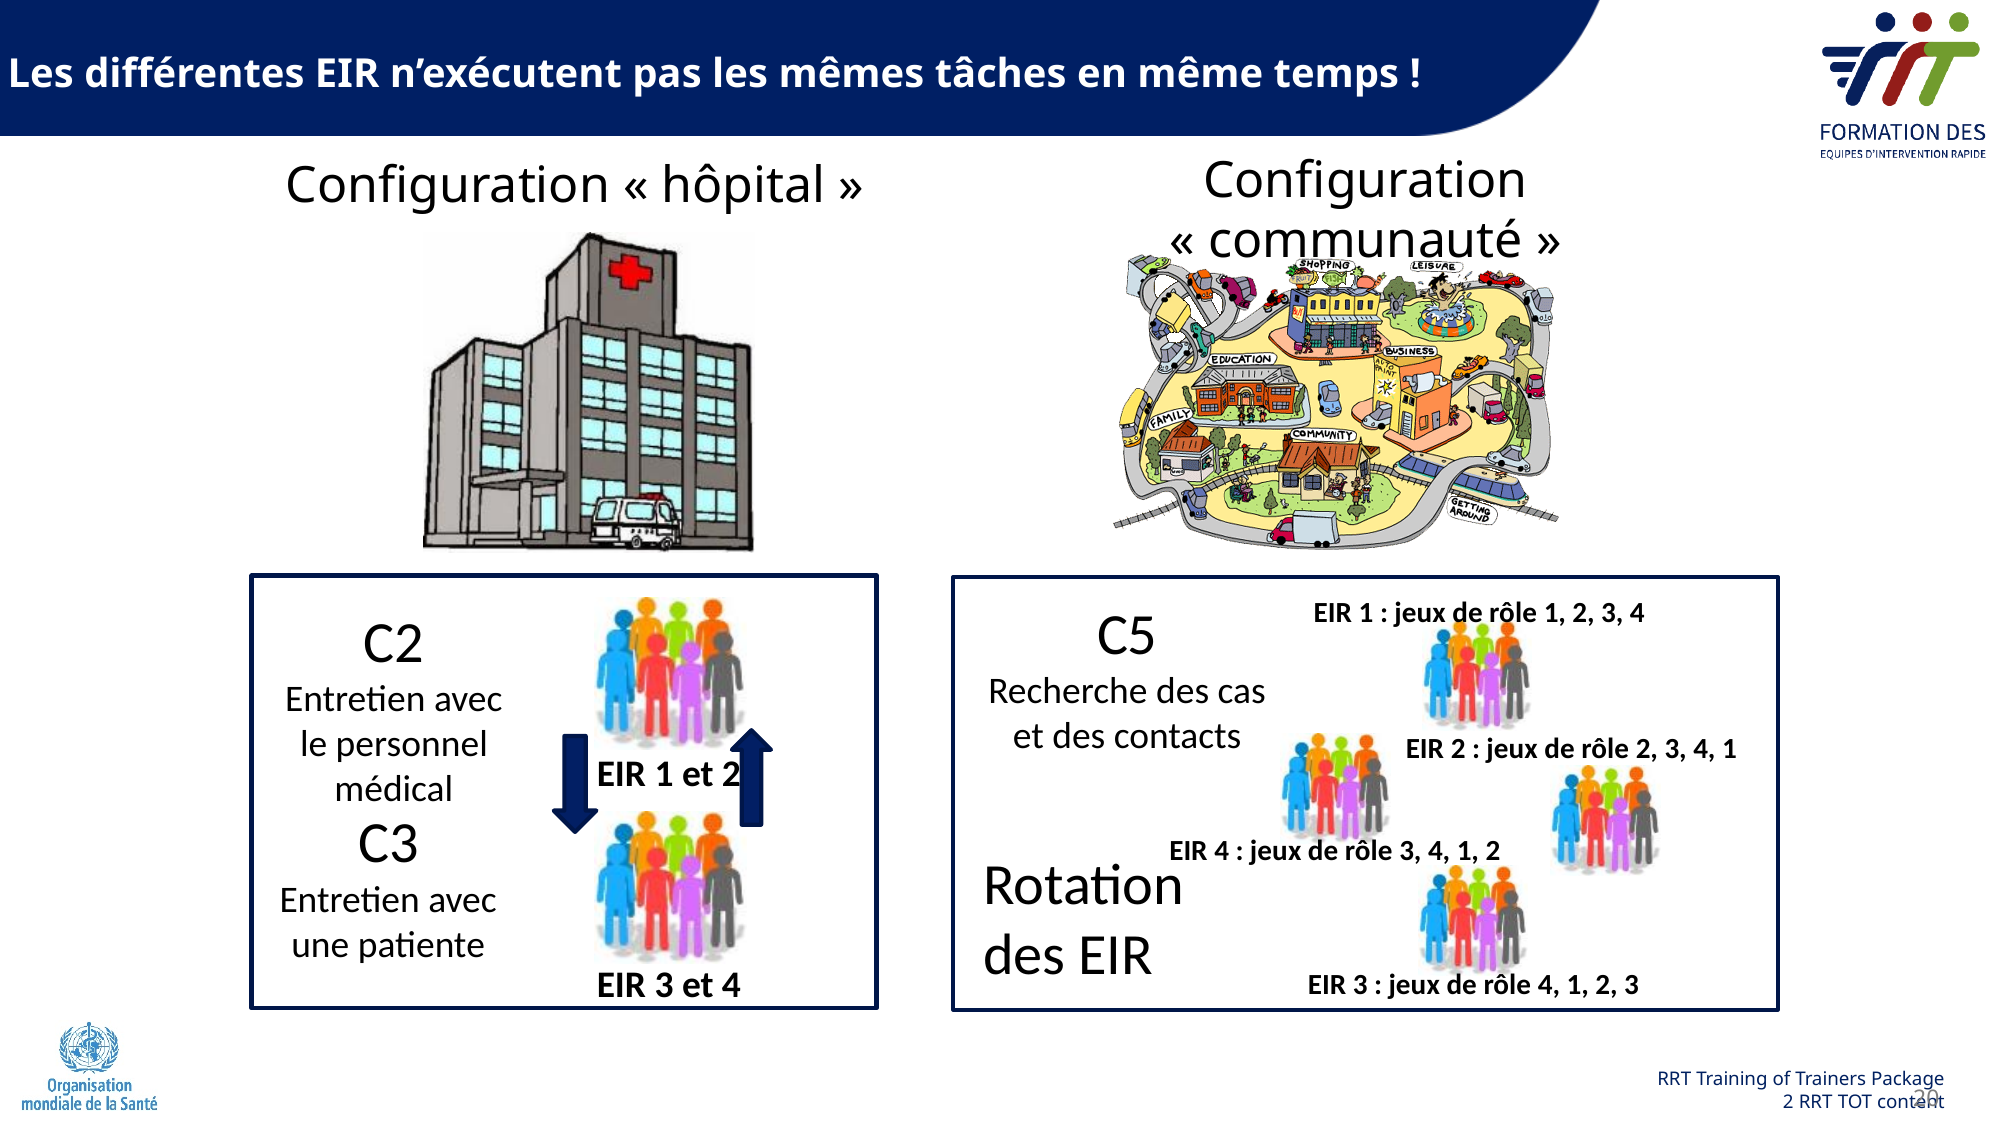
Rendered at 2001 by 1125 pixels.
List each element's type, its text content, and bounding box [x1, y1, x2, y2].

text_box EIR 2 : jeux de rôle 2, 3, 4, 1 [1382, 721, 1760, 772]
picture [0, 0, 1623, 136]
text_box Configuration « hôpital » [264, 145, 886, 220]
picture [1280, 733, 1391, 844]
picture [1820, 11, 1986, 160]
picture [1418, 865, 1529, 976]
picture [20, 1020, 158, 1111]
text_box EIR 3 : jeux de rôle 4, 1, 2, 3 [1284, 957, 1662, 1008]
picture [594, 597, 748, 750]
picture [1421, 620, 1533, 731]
text_box Les différentes EIR n’exécutent pas les mêmes tâches en même temps ! [0, 21, 1523, 128]
text_box [249, 573, 879, 1010]
text_box EIR 4 : jeux de rôle 3, 4, 1, 2 [1142, 823, 1527, 874]
picture [1550, 765, 1661, 876]
picture [1113, 254, 1560, 551]
text_box Configuration « communauté » [998, 140, 1733, 276]
picture [594, 811, 748, 965]
picture [423, 232, 755, 553]
text_box [951, 575, 1780, 1012]
